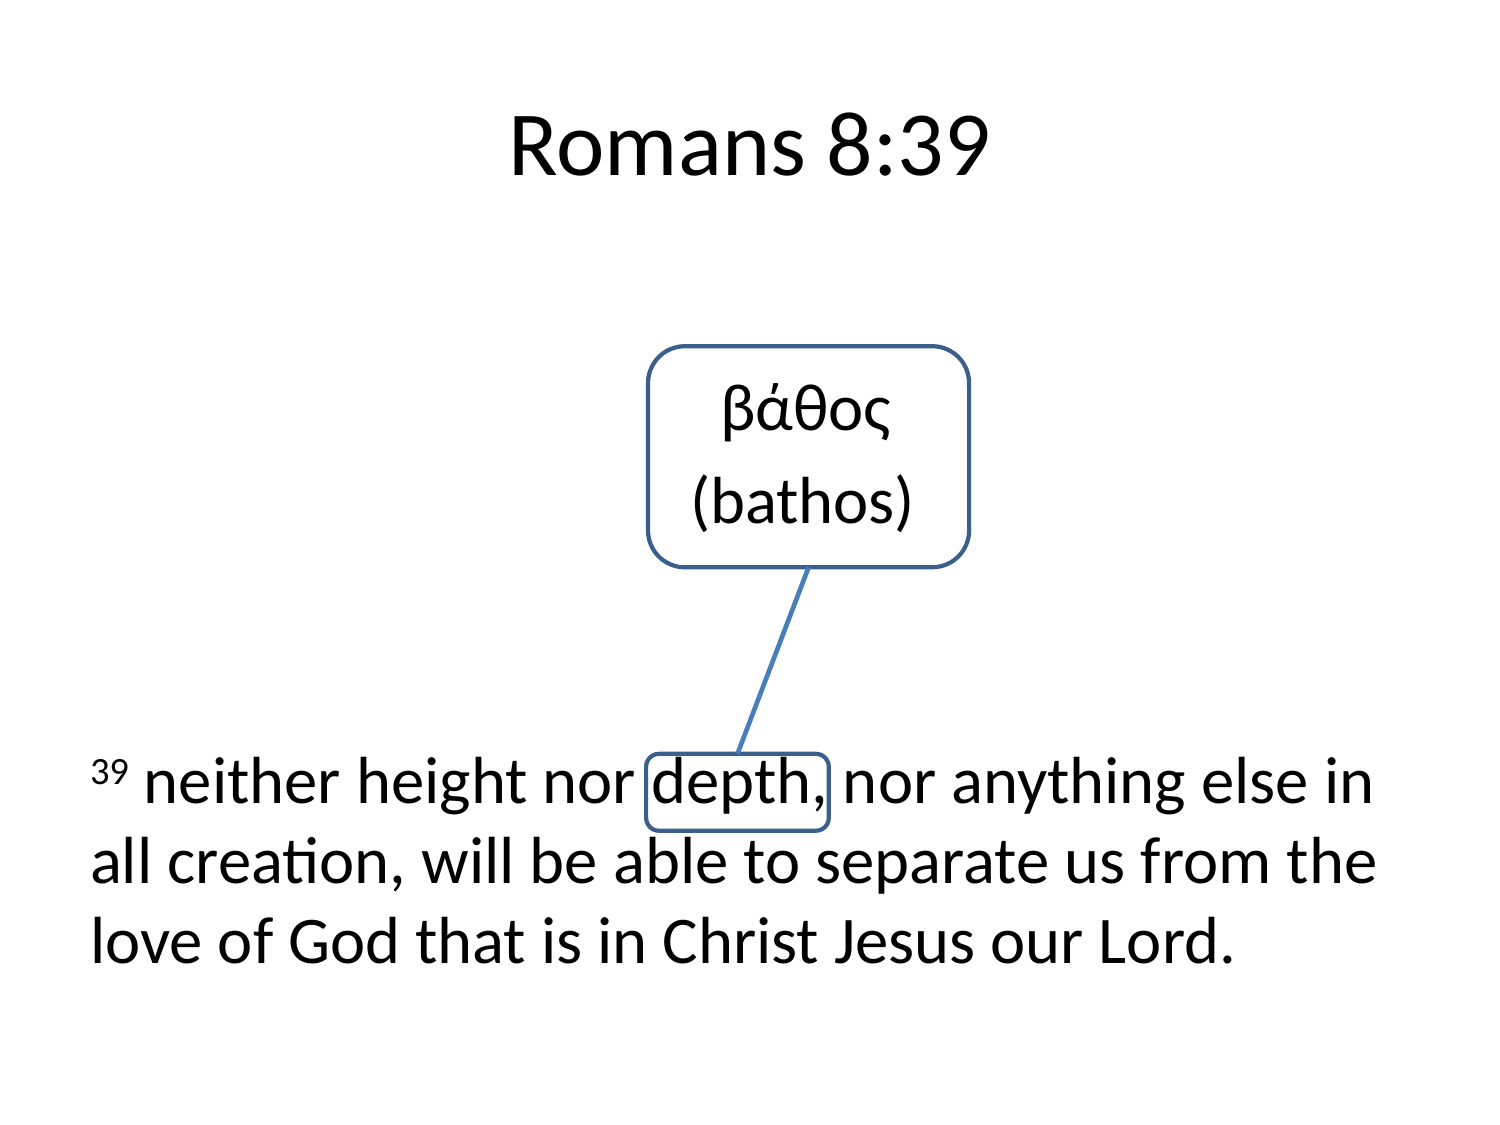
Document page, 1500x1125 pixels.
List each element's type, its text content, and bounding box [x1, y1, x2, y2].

text_box [645, 344, 972, 570]
text_box [644, 751, 831, 833]
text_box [737, 567, 809, 755]
title Romans 8:39 [75, 45, 1425, 233]
list βάθος (bathos) 39 neither height nor depth, nor anything else in all creation, will be able to separate us from the love of God that is in Christ Jesus our Lord. [75, 262, 1425, 1005]
